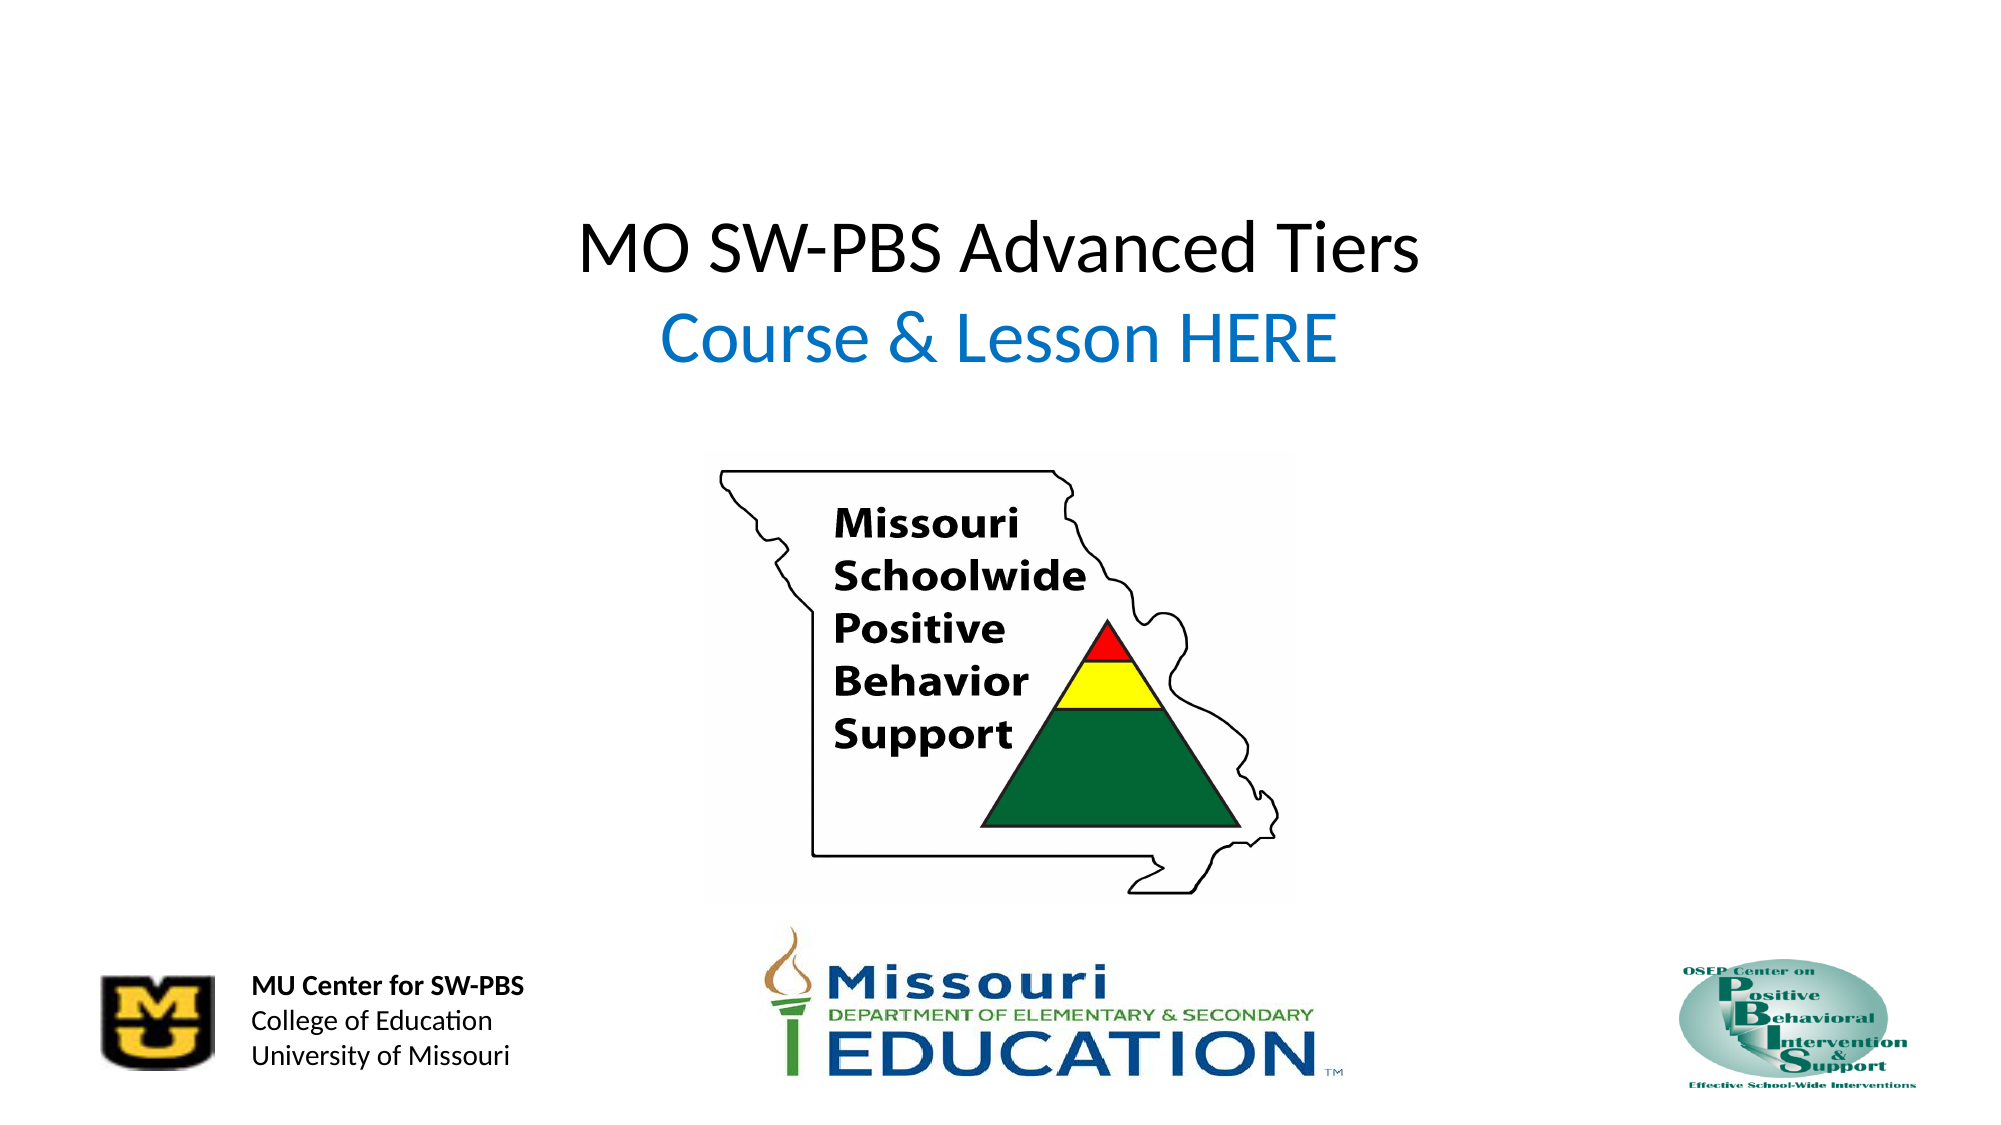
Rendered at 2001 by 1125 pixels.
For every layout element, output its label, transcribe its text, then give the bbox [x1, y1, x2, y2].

title MO SW-PBS Advanced Tiers Course & Lesson HERE [362, 166, 1638, 408]
picture [759, 921, 1349, 1081]
picture [1679, 959, 1916, 1088]
picture [100, 975, 215, 1071]
picture [705, 451, 1295, 906]
